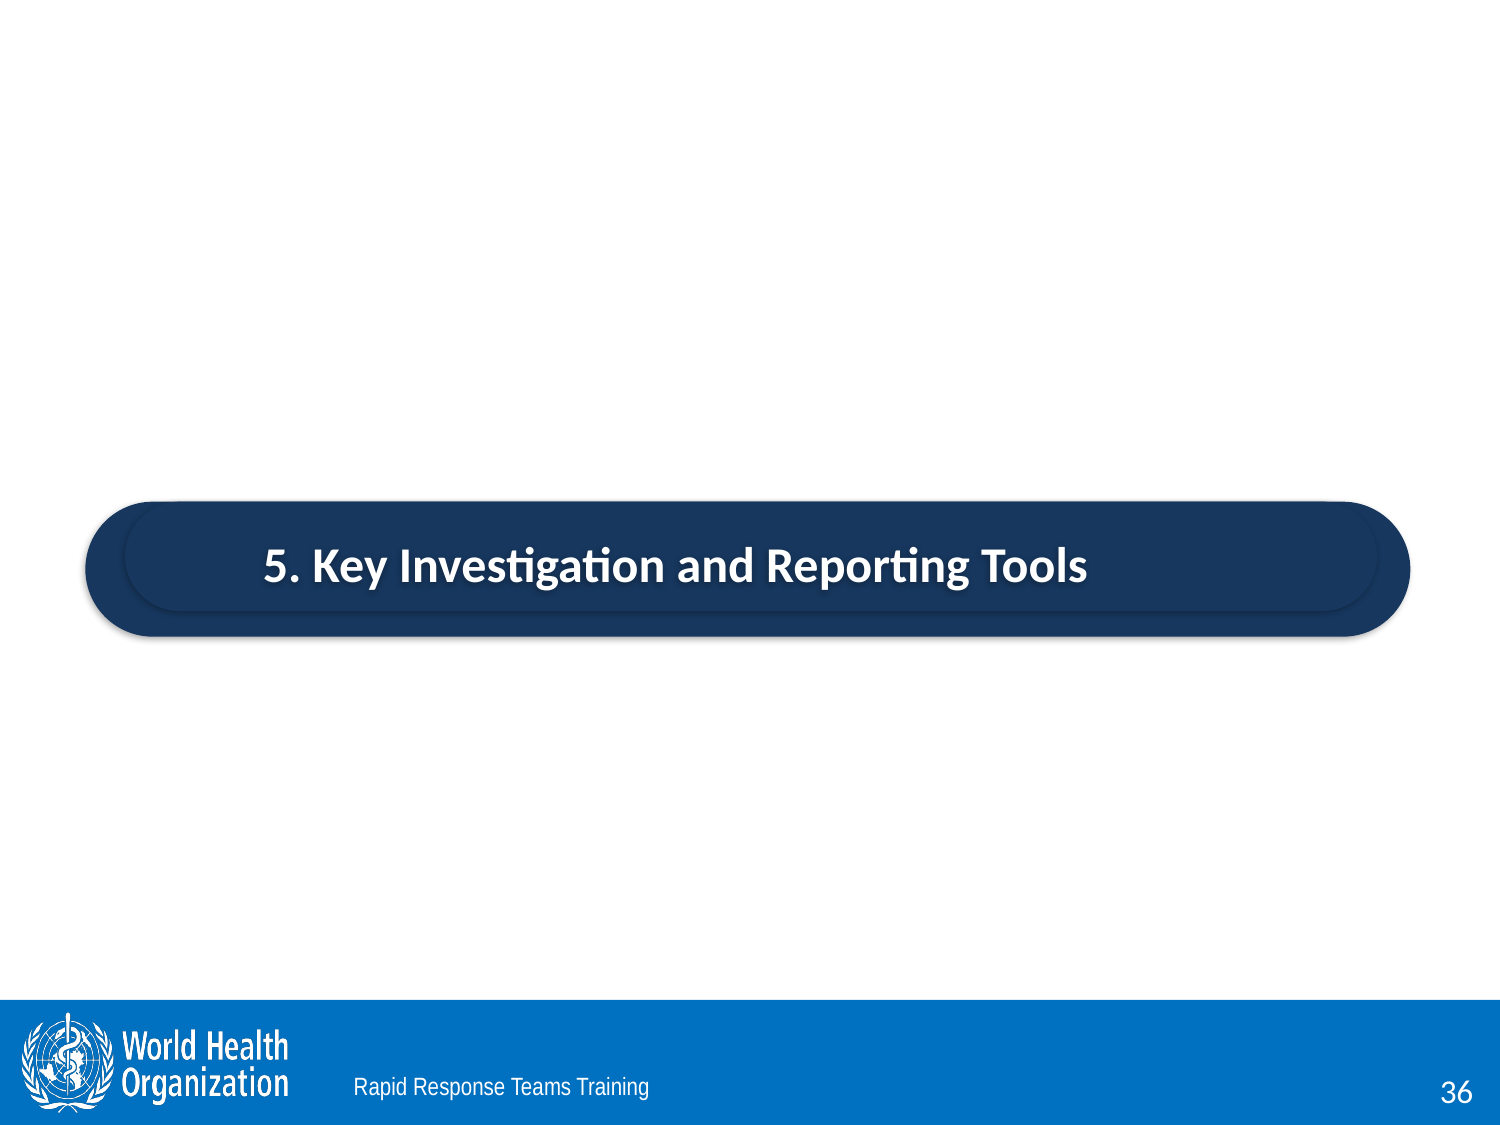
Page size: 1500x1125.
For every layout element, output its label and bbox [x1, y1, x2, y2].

picture [21, 1012, 288, 1113]
text_box [85, 501, 1411, 637]
